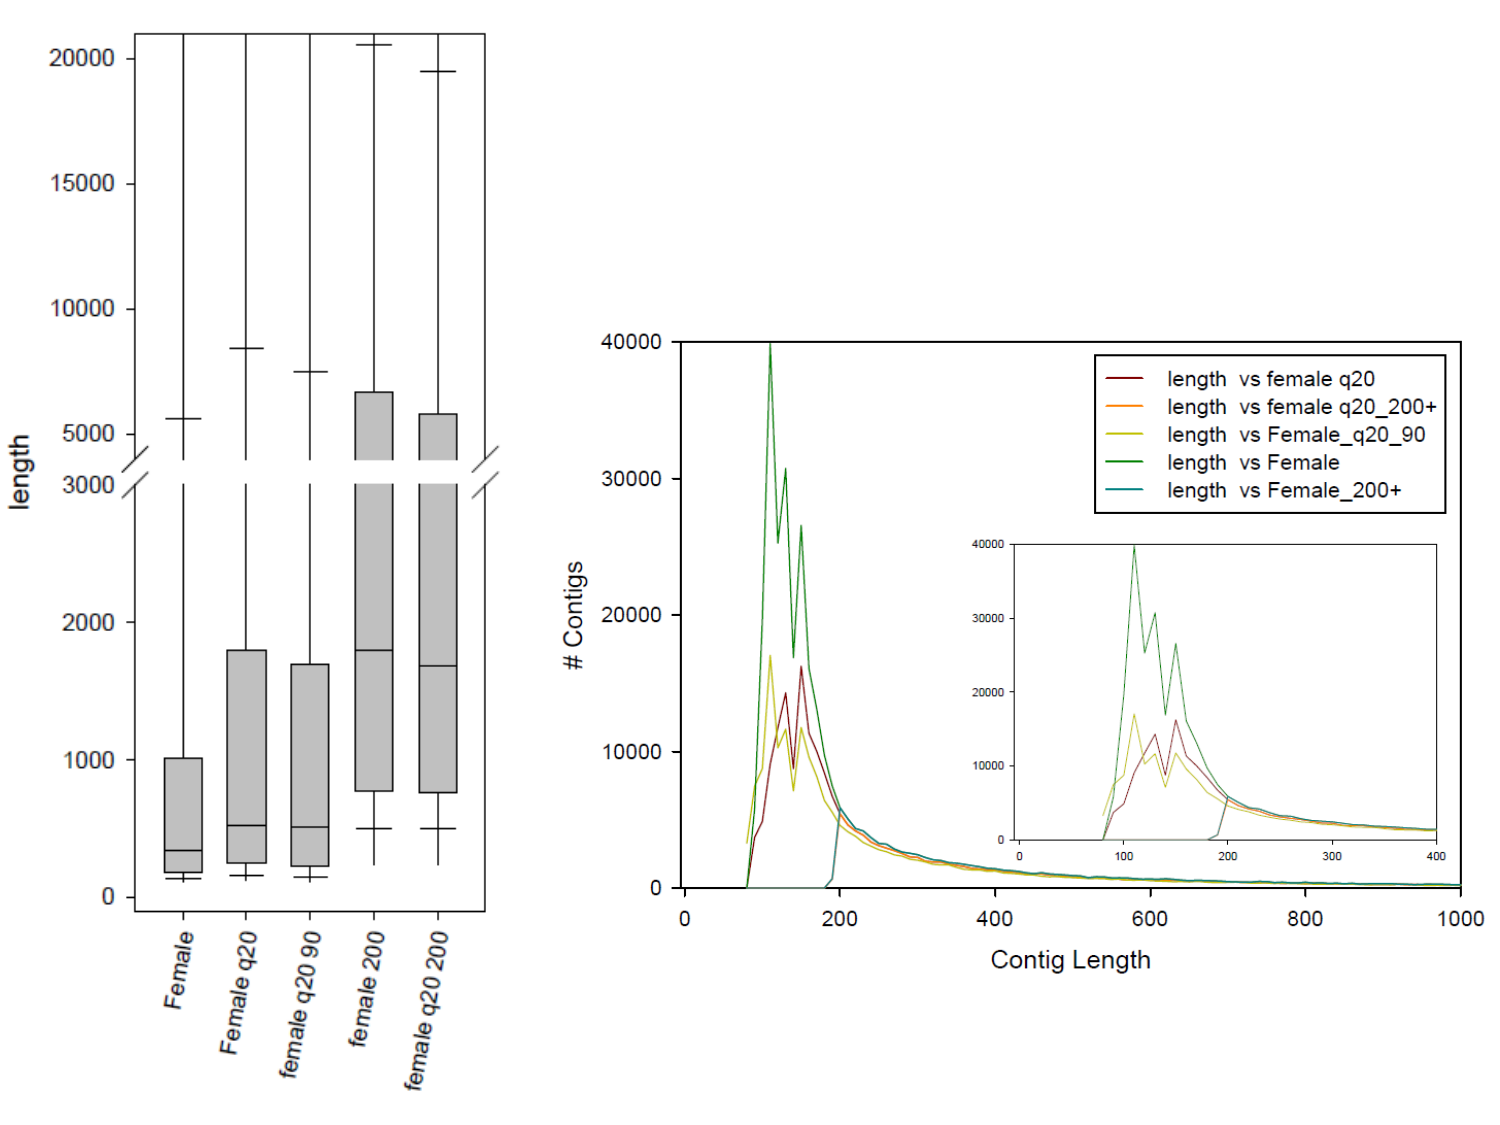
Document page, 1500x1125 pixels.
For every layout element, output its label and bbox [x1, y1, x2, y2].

picture [549, 312, 1499, 988]
picture [0, 0, 512, 1105]
